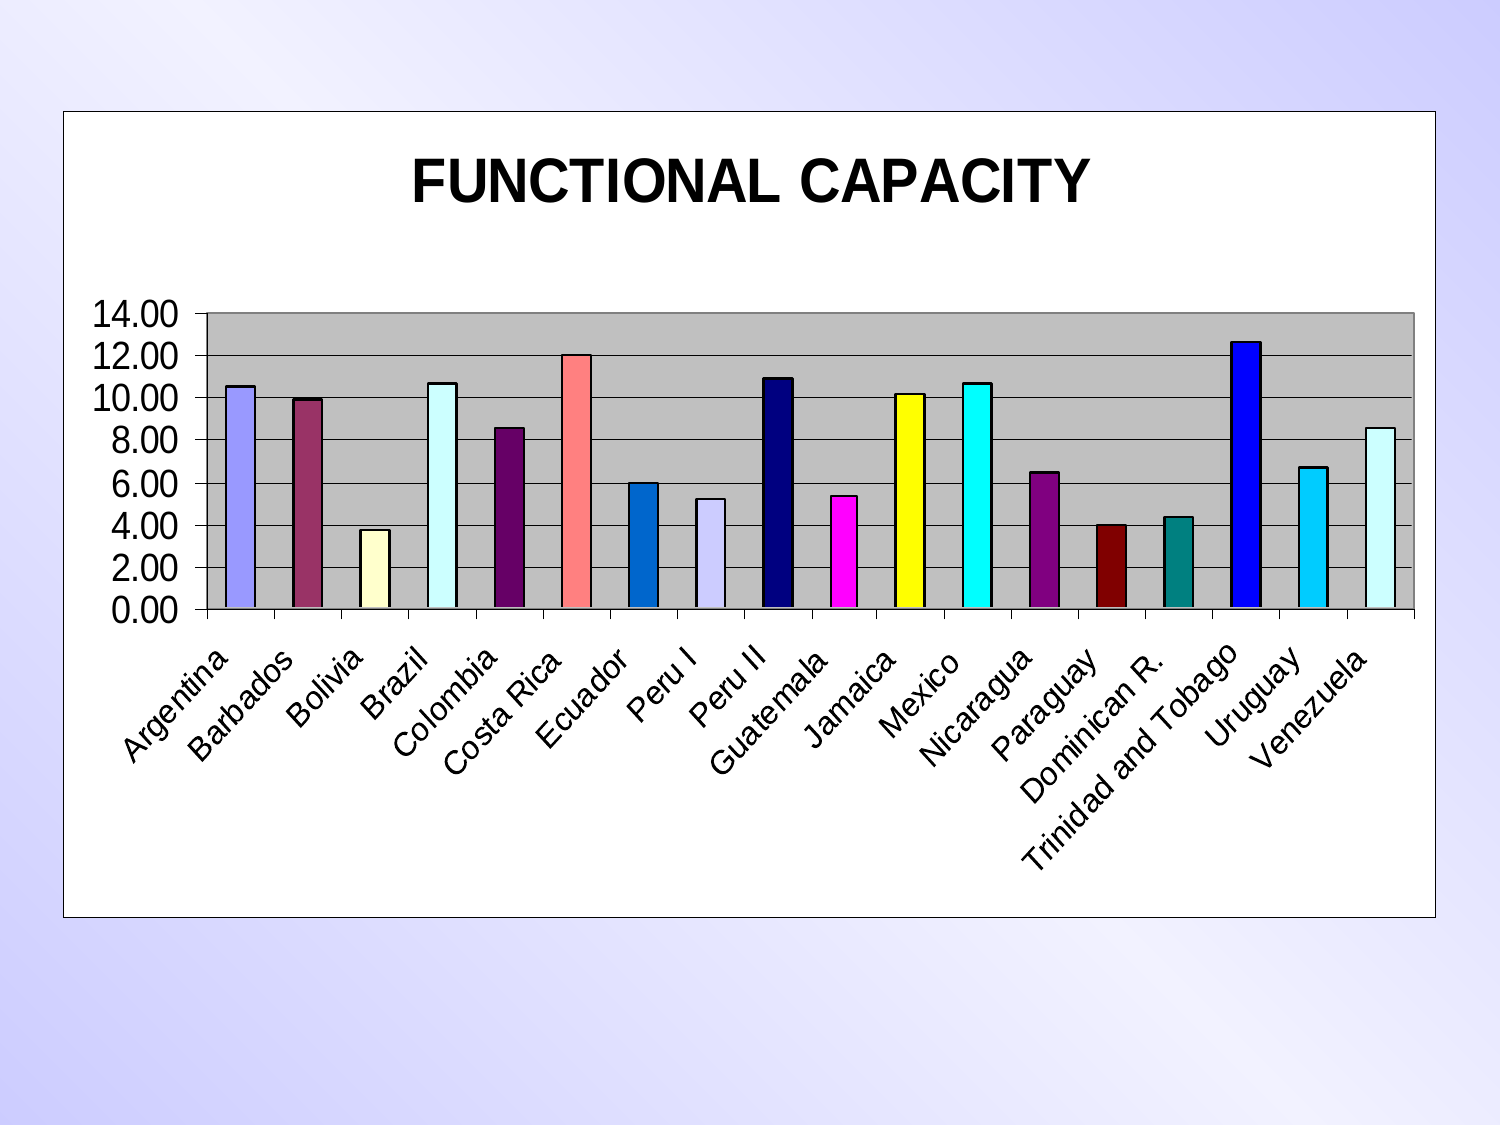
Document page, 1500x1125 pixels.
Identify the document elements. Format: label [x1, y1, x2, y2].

text_box [50, 98, 1451, 931]
